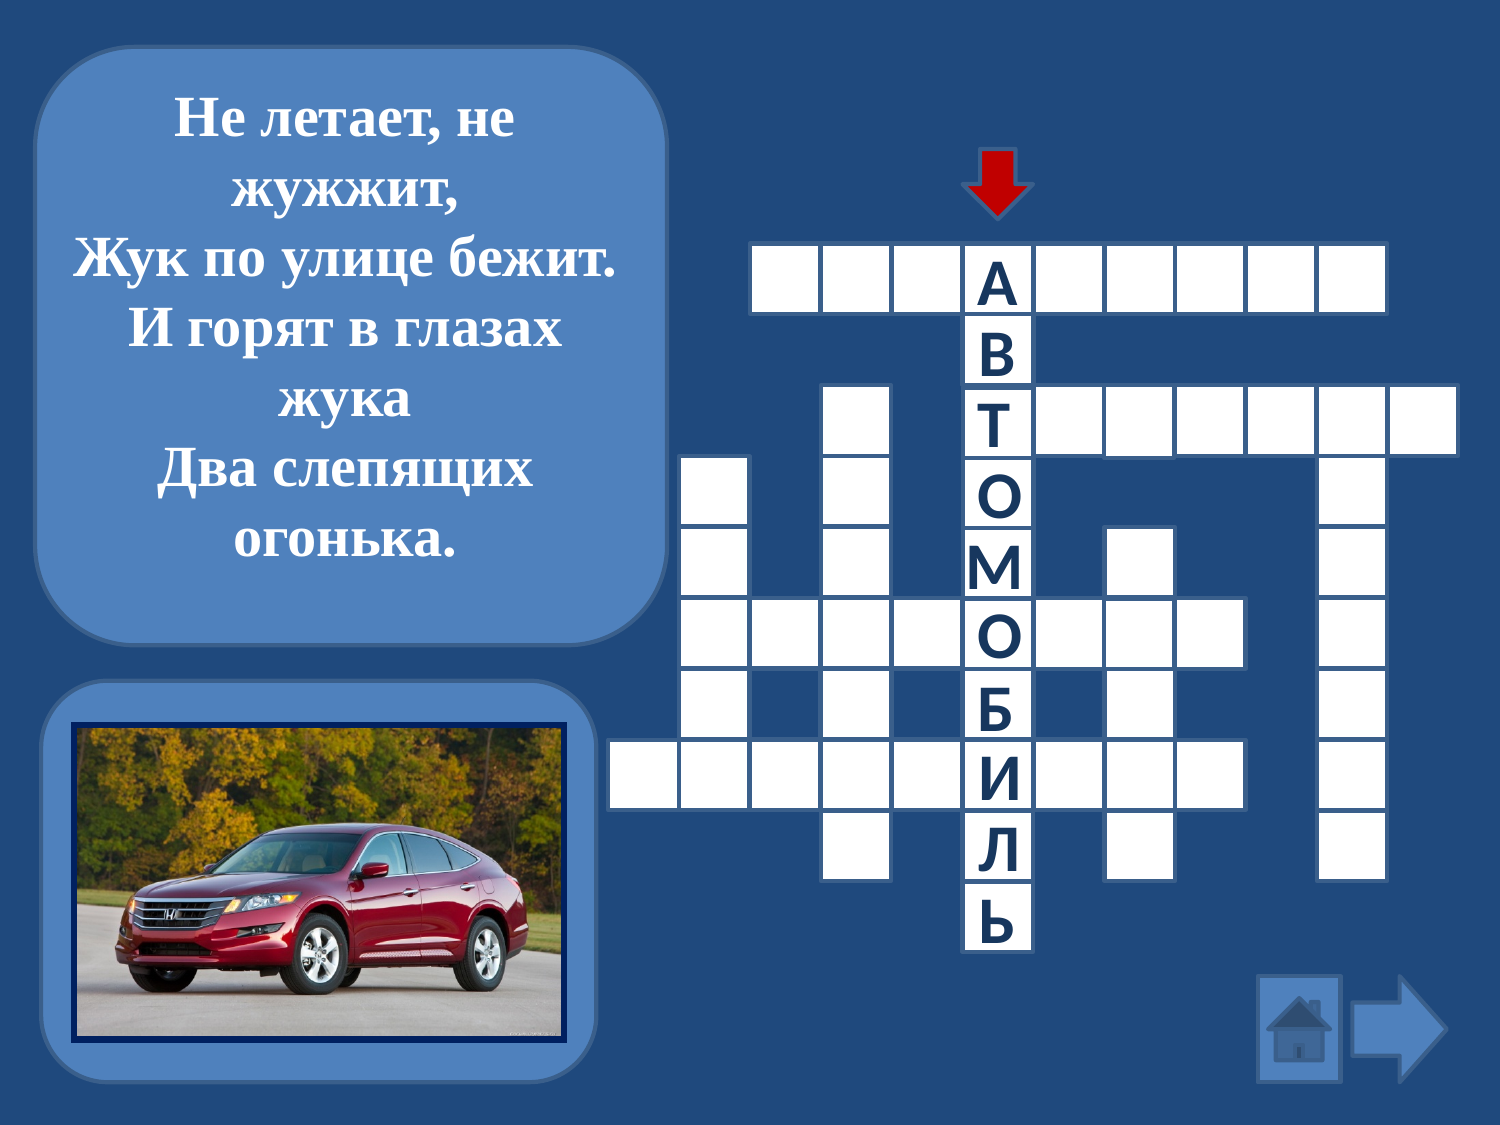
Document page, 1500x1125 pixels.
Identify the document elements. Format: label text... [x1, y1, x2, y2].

text_box Ь [963, 869, 1046, 965]
text_box [1315, 454, 1389, 529]
text_box [1176, 596, 1248, 671]
text_box [1256, 974, 1343, 1084]
text_box [819, 383, 893, 454]
text_box [819, 529, 893, 596]
text_box [890, 738, 963, 812]
text_box Не летает, не жужжит, Жук по улице бежит. И горят в глазах жука Два слепящих огонька. [46, 70, 644, 575]
text_box [677, 667, 748, 741]
text_box [1102, 383, 1176, 460]
text_box [1315, 241, 1389, 316]
text_box [819, 454, 893, 529]
text_box М [950, 515, 1033, 610]
text_box [822, 596, 893, 670]
text_box [1102, 741, 1173, 809]
text_box [1386, 383, 1460, 458]
picture [76, 727, 562, 1037]
text_box [1102, 809, 1177, 883]
text_box И [963, 726, 1046, 797]
text_box [1244, 383, 1315, 458]
text_box [1045, 241, 1106, 316]
text_box [1315, 809, 1389, 883]
text_box [67, 44, 635, 70]
text_box [39, 678, 599, 1085]
text_box [893, 596, 961, 667]
text_box [1315, 596, 1389, 667]
text_box [1176, 383, 1244, 458]
text_box [1102, 596, 1176, 671]
text_box [606, 738, 681, 812]
text_box [677, 454, 752, 525]
text_box [960, 146, 1035, 222]
text_box [819, 812, 893, 883]
text_box А [962, 231, 1045, 302]
text_box [819, 241, 890, 316]
text_box Л [963, 797, 1046, 869]
text_box [1315, 529, 1389, 596]
text_box О [962, 584, 1045, 656]
text_box [1315, 741, 1389, 809]
text_box [1173, 738, 1248, 812]
text_box [822, 670, 890, 738]
text_box [748, 667, 822, 741]
text_box [32, 79, 670, 648]
text_box О [962, 444, 1045, 539]
text_box Б [962, 656, 1045, 752]
text_box [1315, 667, 1389, 741]
text_box [1244, 241, 1315, 316]
text_box [822, 738, 890, 812]
text_box [677, 525, 752, 599]
text_box [1045, 667, 1106, 741]
text_box [890, 667, 960, 738]
text_box [677, 599, 752, 667]
text_box [1315, 383, 1386, 454]
text_box [1045, 596, 1102, 667]
text_box [752, 596, 822, 667]
text_box [1106, 241, 1177, 316]
text_box [1057, 383, 1106, 458]
text_box [1046, 741, 1102, 812]
text_box [1350, 974, 1449, 1085]
text_box [1102, 525, 1177, 599]
text_box В [963, 302, 1046, 373]
text_box Т [962, 373, 1057, 469]
text_box [681, 741, 748, 812]
text_box [1106, 667, 1177, 741]
text_box [1177, 241, 1244, 316]
text_box [890, 241, 964, 316]
text_box [748, 741, 822, 812]
text_box [748, 241, 819, 316]
